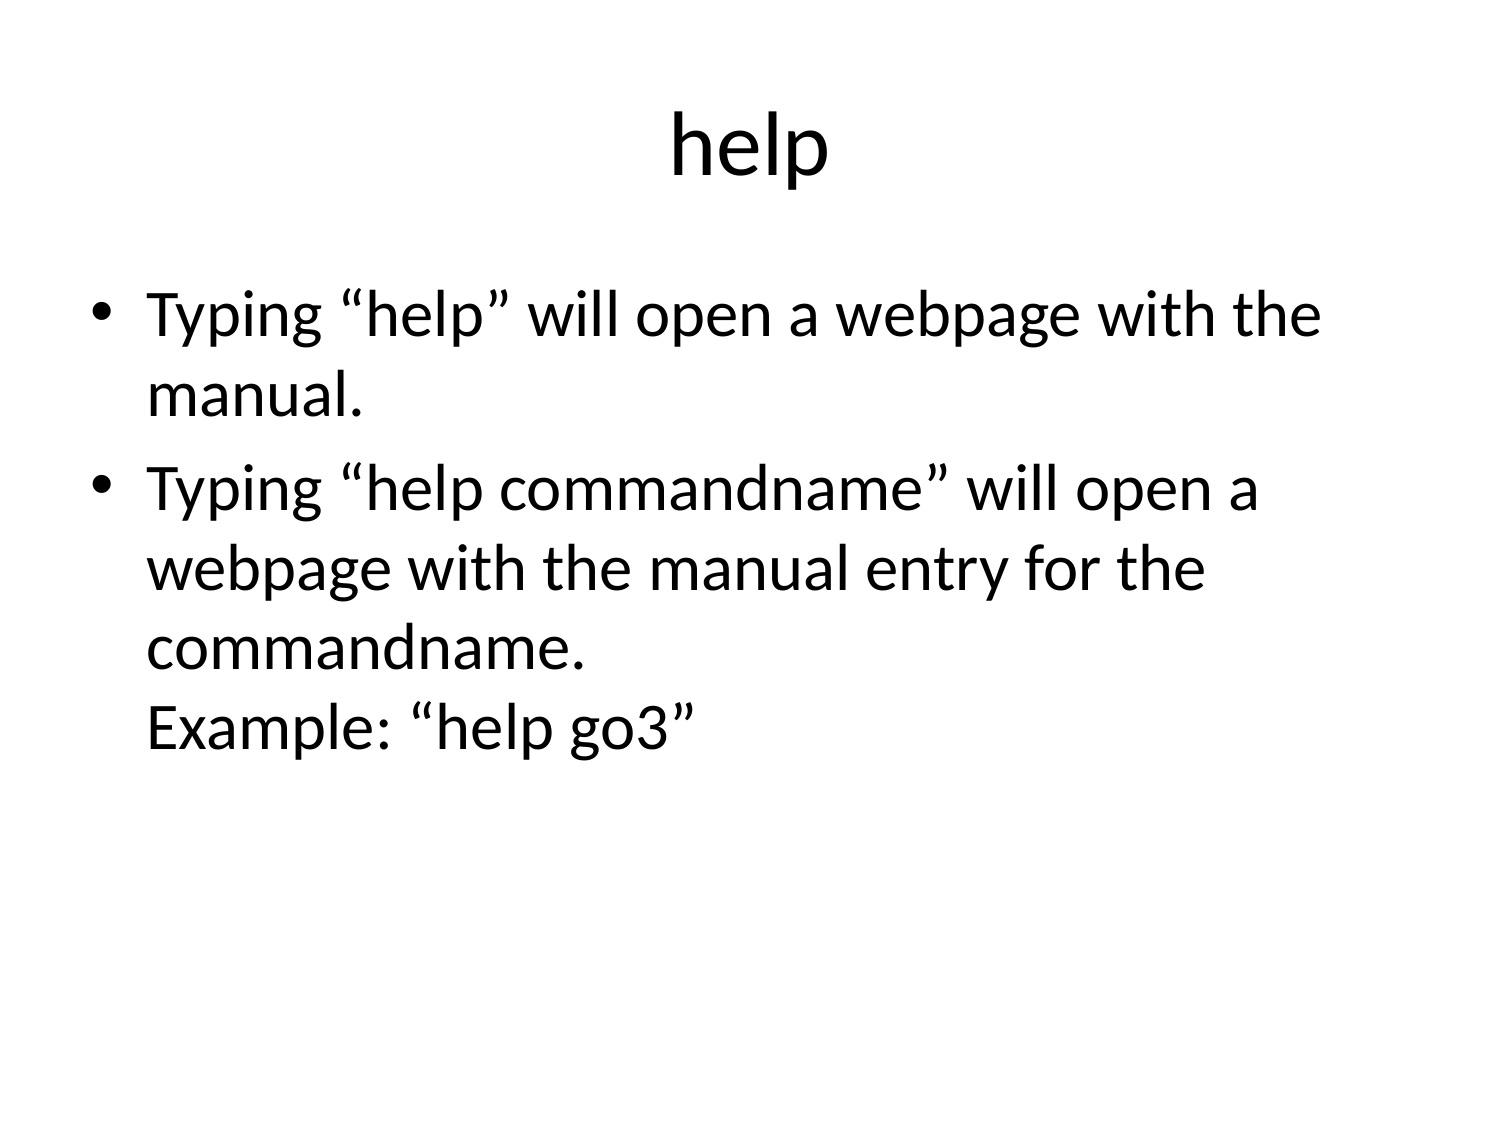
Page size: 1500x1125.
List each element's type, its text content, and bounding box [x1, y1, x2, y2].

title help [75, 45, 1425, 233]
list Typing “help” will open a webpage with the manual. Typing “help commandname” will open a webpage with the manual entry for the commandname. Example: “help go3” [75, 262, 1425, 1005]
